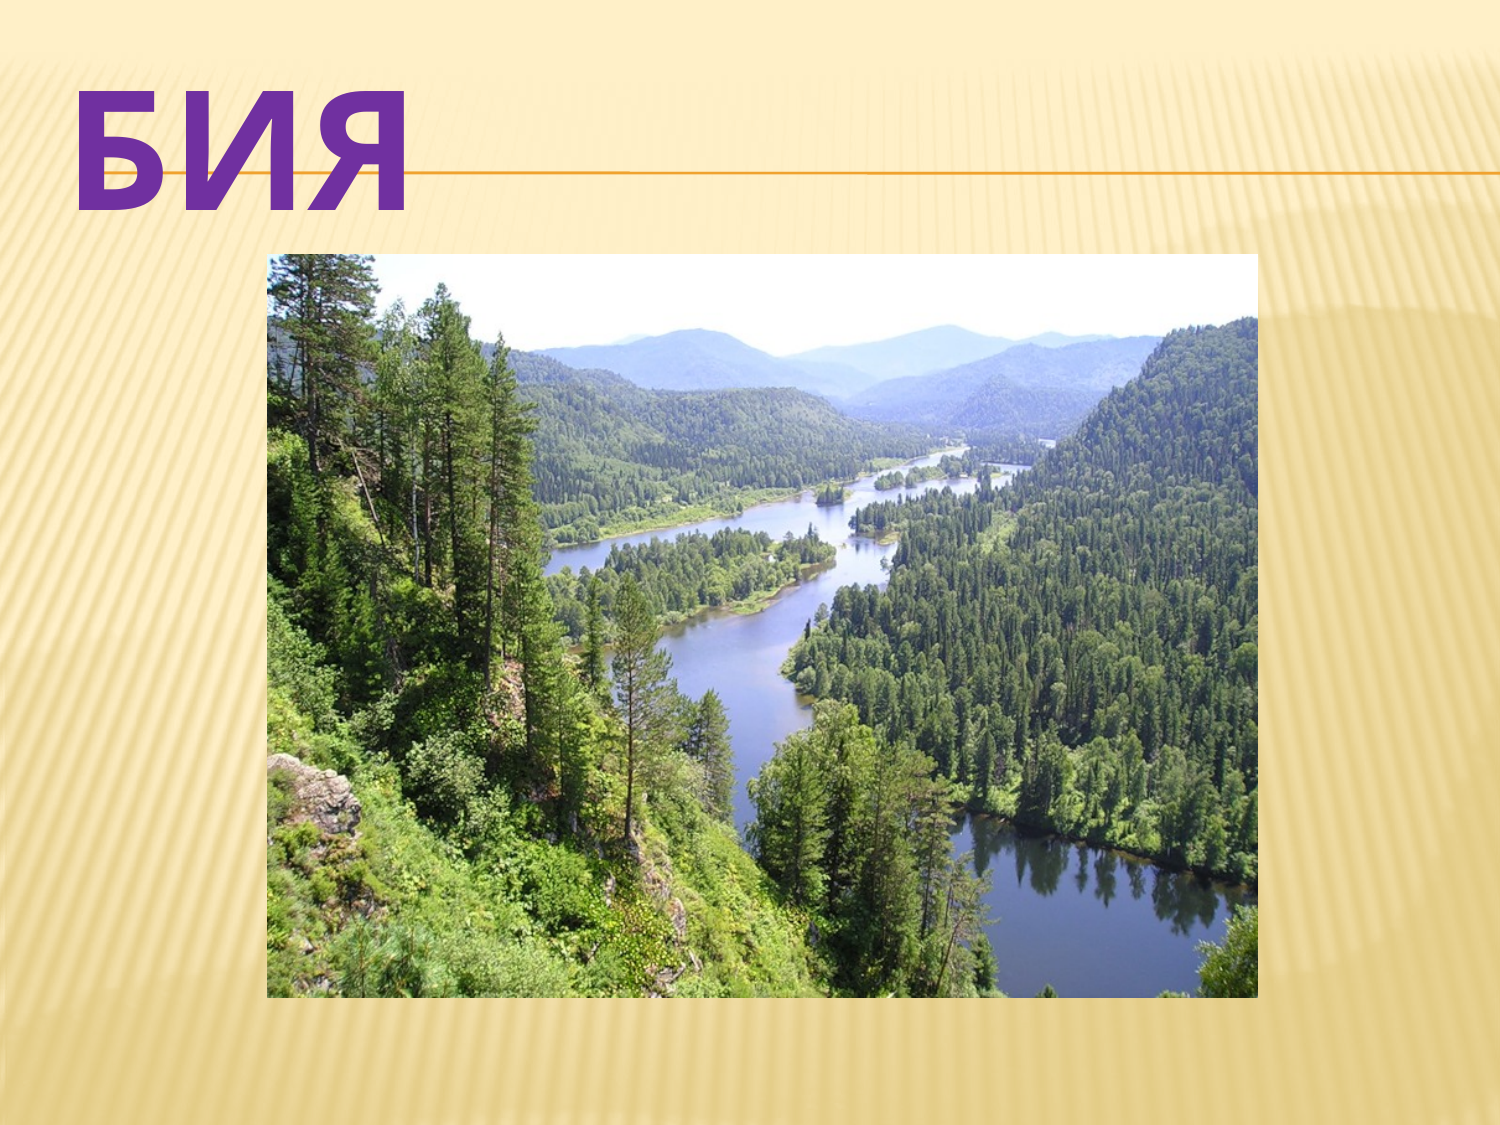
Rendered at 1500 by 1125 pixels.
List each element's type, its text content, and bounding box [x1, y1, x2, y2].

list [267, 254, 1258, 998]
title Бия [50, 75, 1475, 213]
